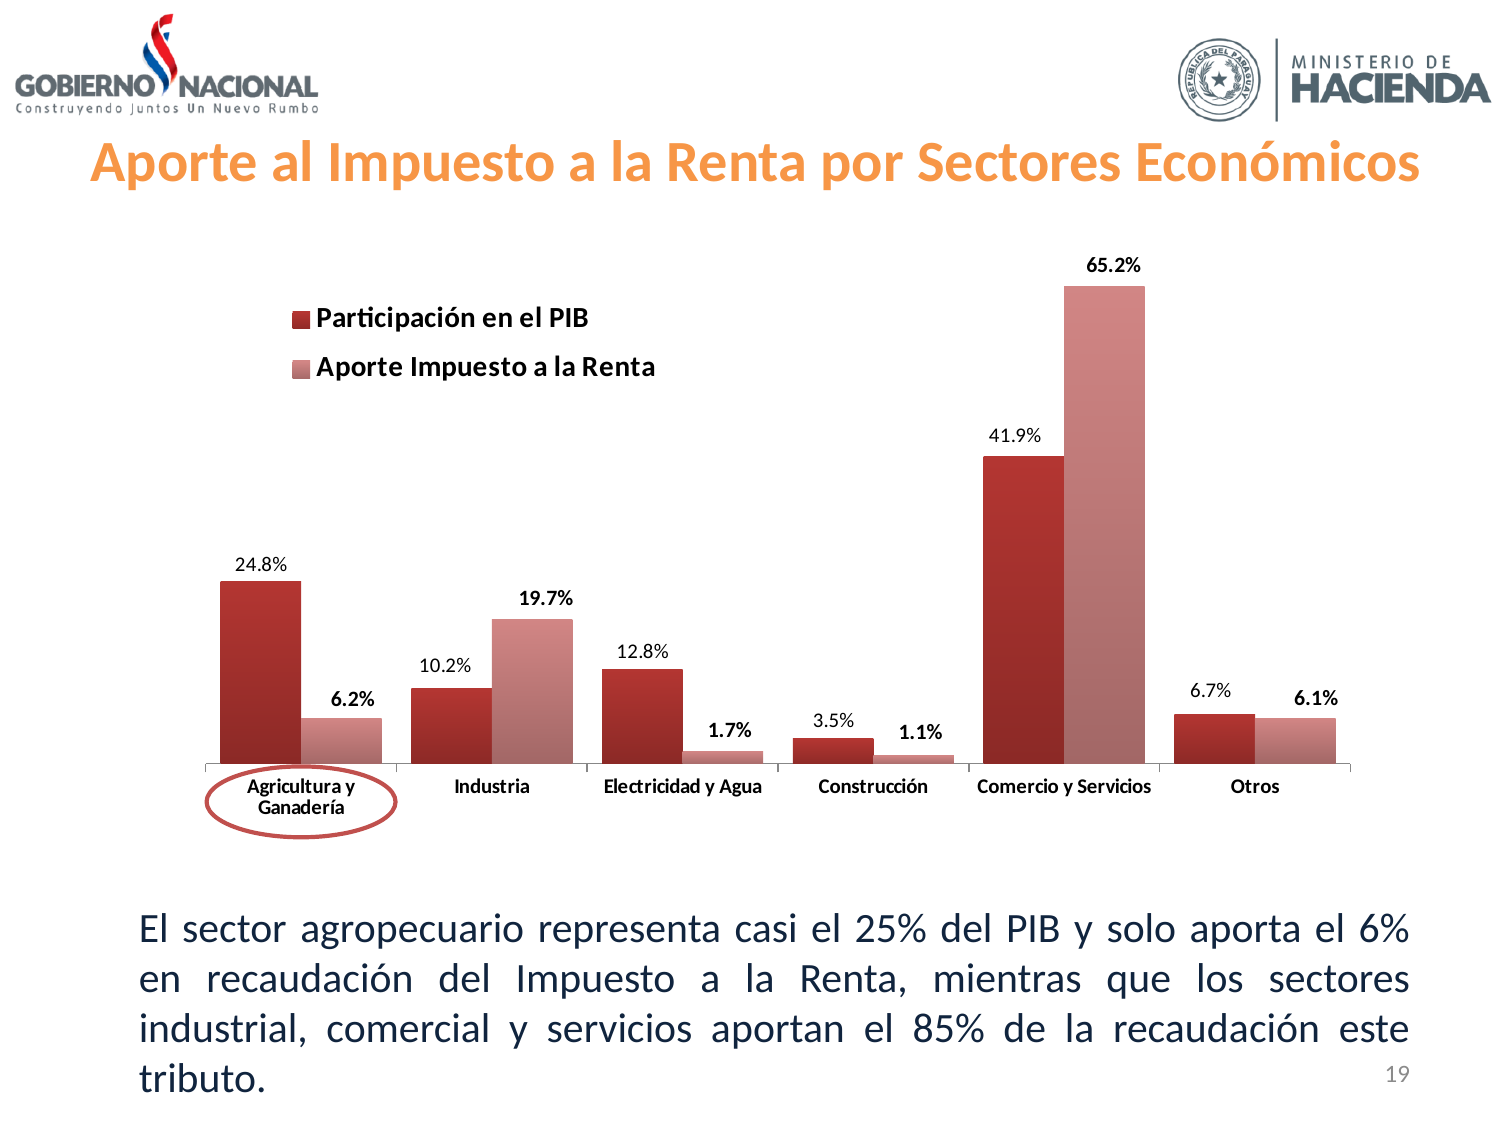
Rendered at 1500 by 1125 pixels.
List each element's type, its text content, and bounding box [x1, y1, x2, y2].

picture [5, 7, 328, 125]
text_box Aporte al Impuesto a la Renta por Sectores Económicos [41, 97, 1471, 218]
text_box El sector agropecuario representa casi el 25% del PIB y solo aporta el 6% en recaudación del Impuesto a la Renta, mientras que los sectores industrial, comercial y servicios aportan el 85% de la recaudación este tributo. [123, 893, 1426, 1108]
chart [111, 229, 1400, 835]
picture [1173, 33, 1495, 125]
